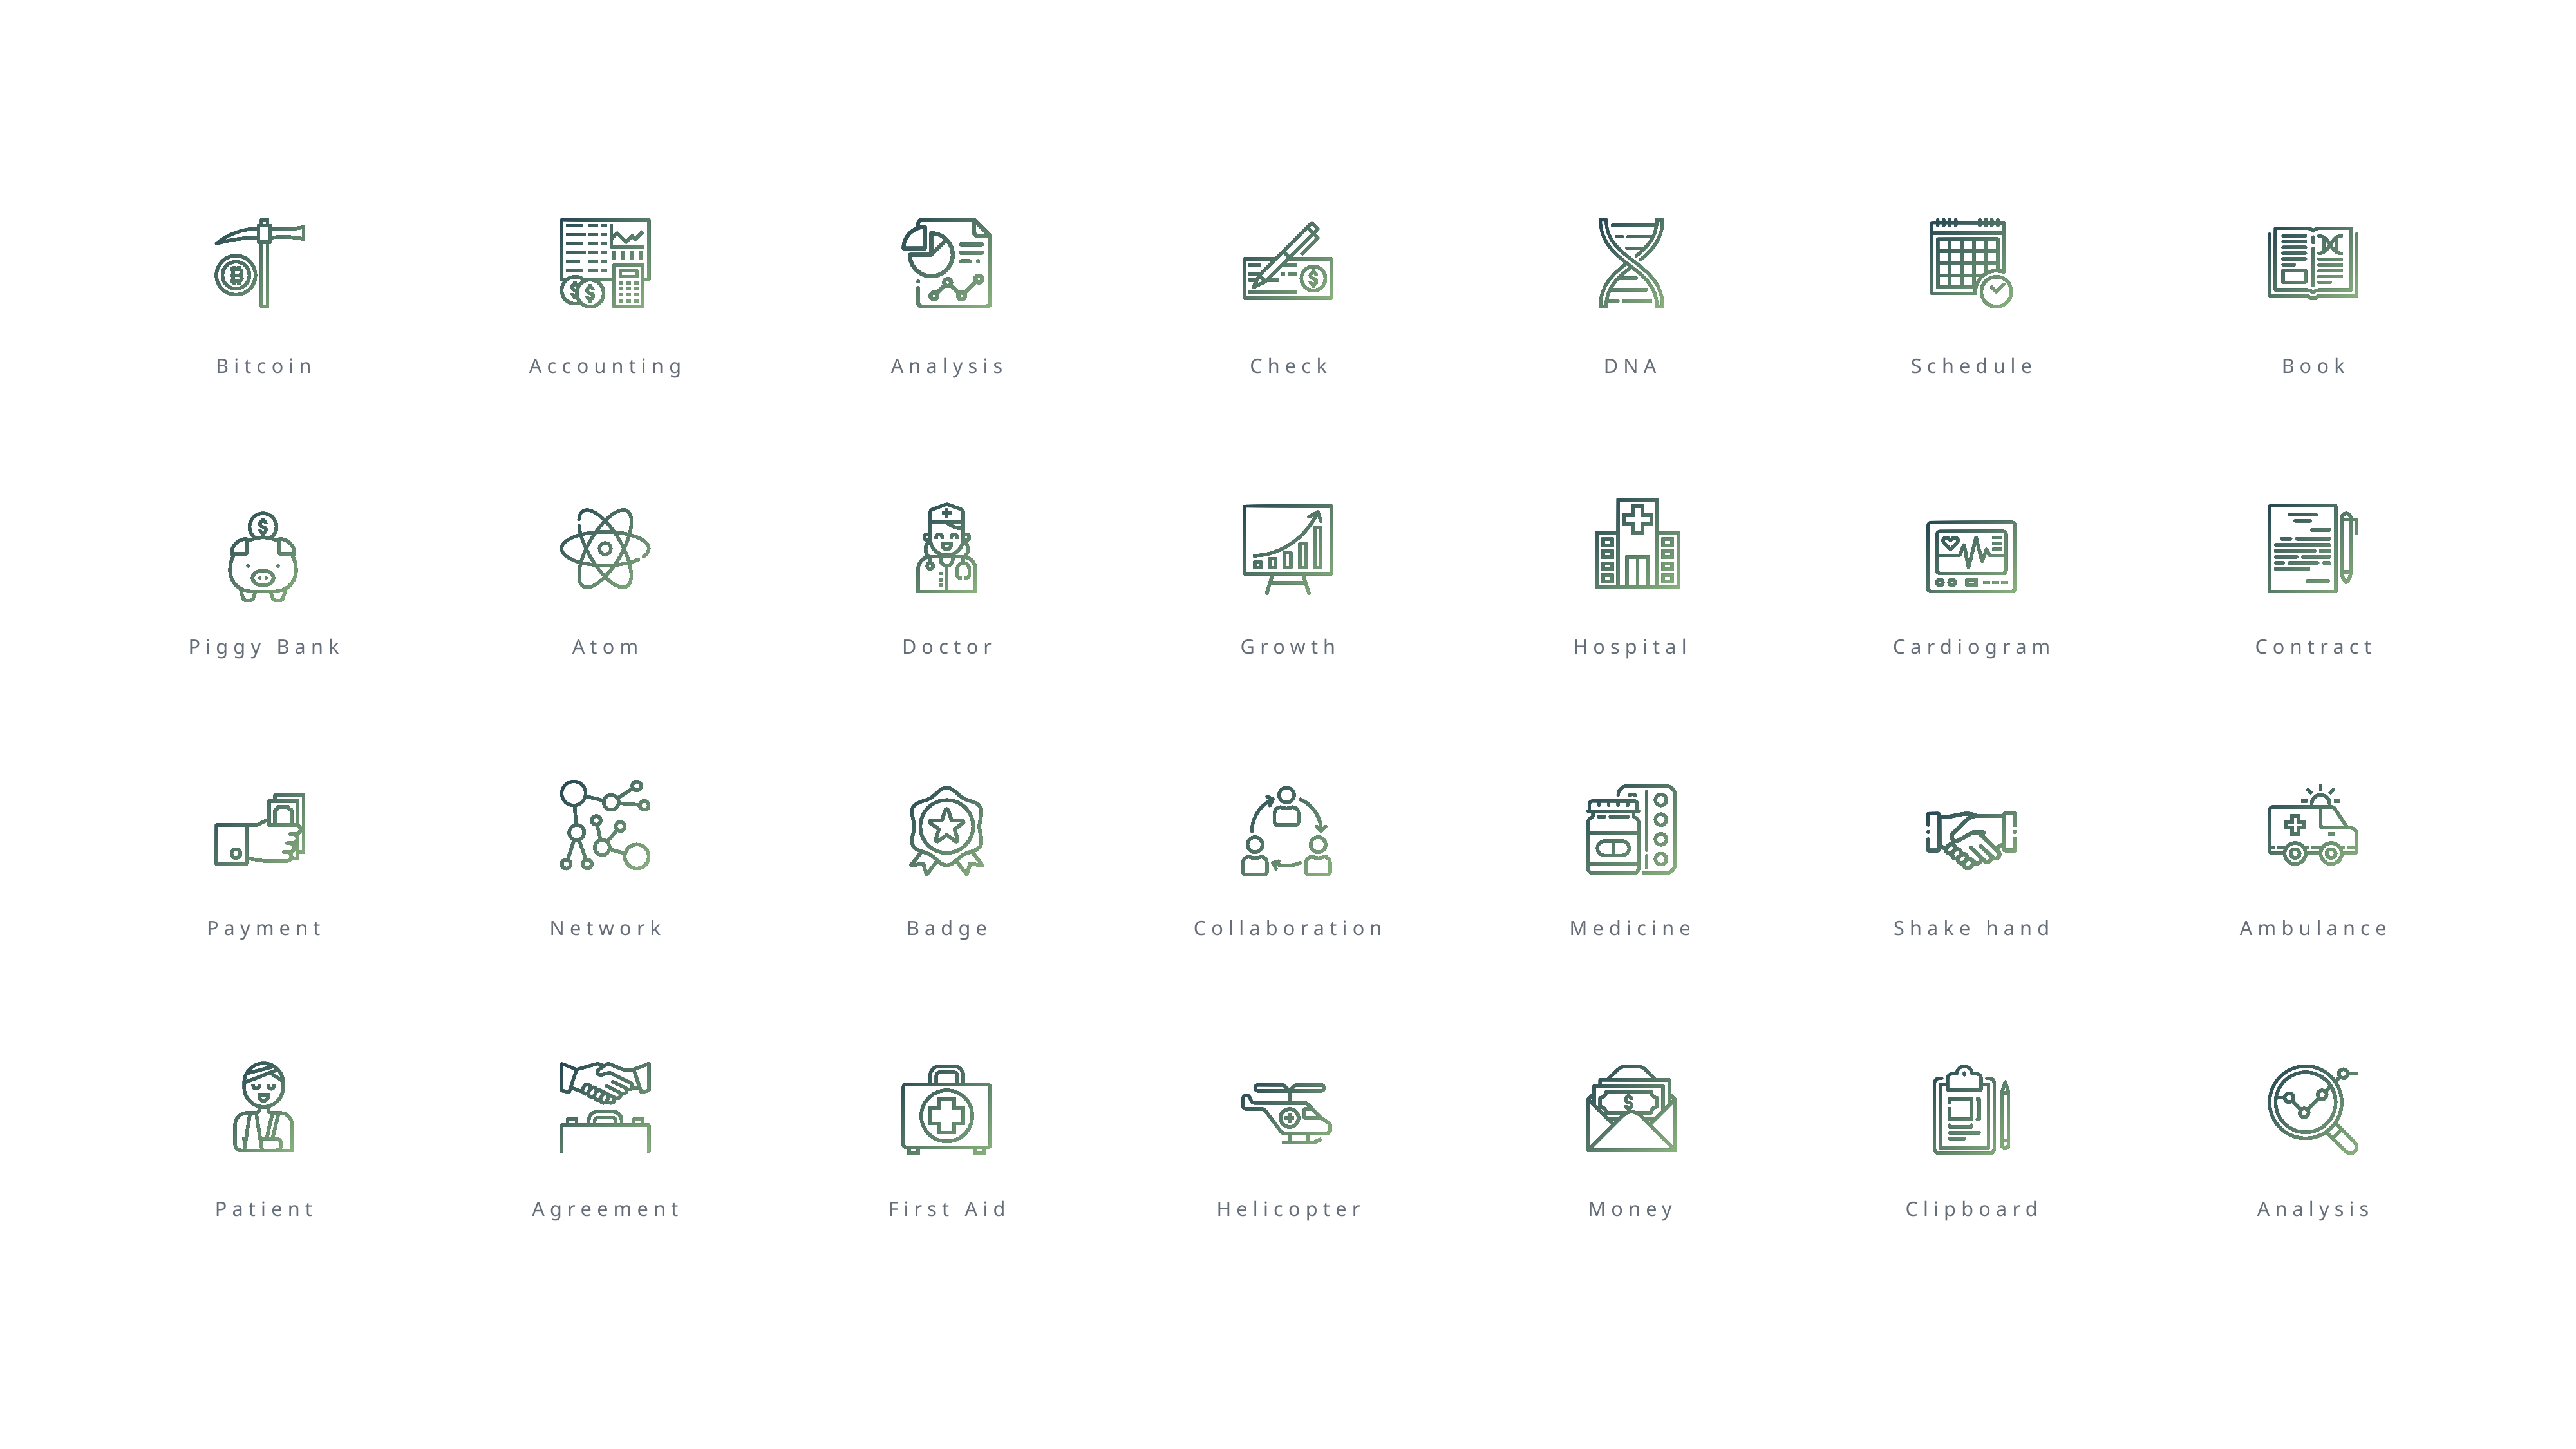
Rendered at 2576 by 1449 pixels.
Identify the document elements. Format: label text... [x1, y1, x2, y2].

text_box Atom [503, 629, 707, 663]
text_box Collaboration [1174, 911, 1402, 944]
text_box [2268, 1065, 2358, 1155]
text_box [228, 511, 298, 602]
text_box [1586, 799, 1641, 875]
text_box First Aid [845, 1191, 1048, 1225]
text_box [2328, 788, 2336, 795]
text_box [214, 793, 305, 866]
text_box Doctor [821, 629, 1073, 663]
text_box [1586, 1065, 1677, 1152]
text_box [1939, 1065, 1990, 1150]
text_box [233, 1061, 294, 1152]
text_box [1243, 504, 1333, 595]
text_box Network [503, 911, 707, 944]
text_box Hospital [1528, 629, 1732, 663]
text_box [916, 502, 977, 593]
text_box [2273, 227, 2353, 294]
text_box [2306, 788, 2313, 795]
text_box [1273, 805, 1301, 827]
text_box Cardiogram [1861, 629, 2083, 663]
text_box [1246, 835, 1264, 854]
text_box Payment [162, 911, 365, 944]
text_box [560, 508, 651, 589]
text_box Analysis [845, 348, 1048, 382]
text_box [560, 780, 650, 871]
text_box [1926, 520, 2017, 593]
text_box [901, 1065, 992, 1155]
text_box [2268, 504, 2338, 593]
text_box Check [1187, 348, 1390, 382]
text_box Piggy Bank [162, 629, 365, 663]
text_box [2000, 1080, 2010, 1150]
text_box Growth [1149, 629, 1427, 663]
text_box Agreement [503, 1191, 707, 1225]
text_box Medicine [1528, 911, 1732, 944]
text_box [1241, 1083, 1332, 1144]
text_box DNA [1528, 348, 1732, 382]
text_box Accounting [503, 348, 707, 382]
text_box [1599, 218, 1664, 308]
text_box [1926, 811, 2017, 871]
text_box Ambulance [2212, 911, 2415, 944]
text_box [1980, 275, 2013, 308]
text_box [1250, 795, 1275, 833]
text_box [560, 1062, 651, 1105]
text_box Bitcoin [162, 348, 365, 382]
text_box Clipboard [1870, 1191, 2073, 1225]
text_box Patient [162, 1191, 365, 1225]
text_box [560, 1110, 651, 1153]
text_box [214, 218, 305, 308]
text_box [901, 218, 992, 308]
text_box [909, 786, 984, 876]
text_box [2268, 793, 2358, 866]
text_box [1933, 1077, 1996, 1155]
text_box [1241, 855, 1269, 876]
text_box Helicopter [1187, 1191, 1390, 1225]
text_box [2268, 232, 2358, 300]
text_box [1616, 784, 1677, 875]
text_box [2340, 511, 2358, 584]
text_box Schedule [1870, 348, 2073, 382]
text_box [1309, 835, 1328, 854]
text_box Book [2212, 348, 2415, 382]
text_box [1243, 221, 1333, 300]
text_box [1930, 218, 2006, 295]
text_box Analysis [2212, 1191, 2415, 1225]
text_box [1595, 498, 1680, 589]
text_box [2319, 784, 2322, 791]
text_box Shake hand [1870, 911, 2073, 944]
text_box Contract [2212, 629, 2415, 663]
text_box [1304, 855, 1332, 876]
text_box [1271, 859, 1302, 871]
text_box [1299, 797, 1328, 833]
text_box Badge [845, 911, 1048, 944]
text_box [560, 218, 651, 308]
text_box Money [1528, 1191, 1732, 1225]
text_box [1277, 786, 1296, 804]
